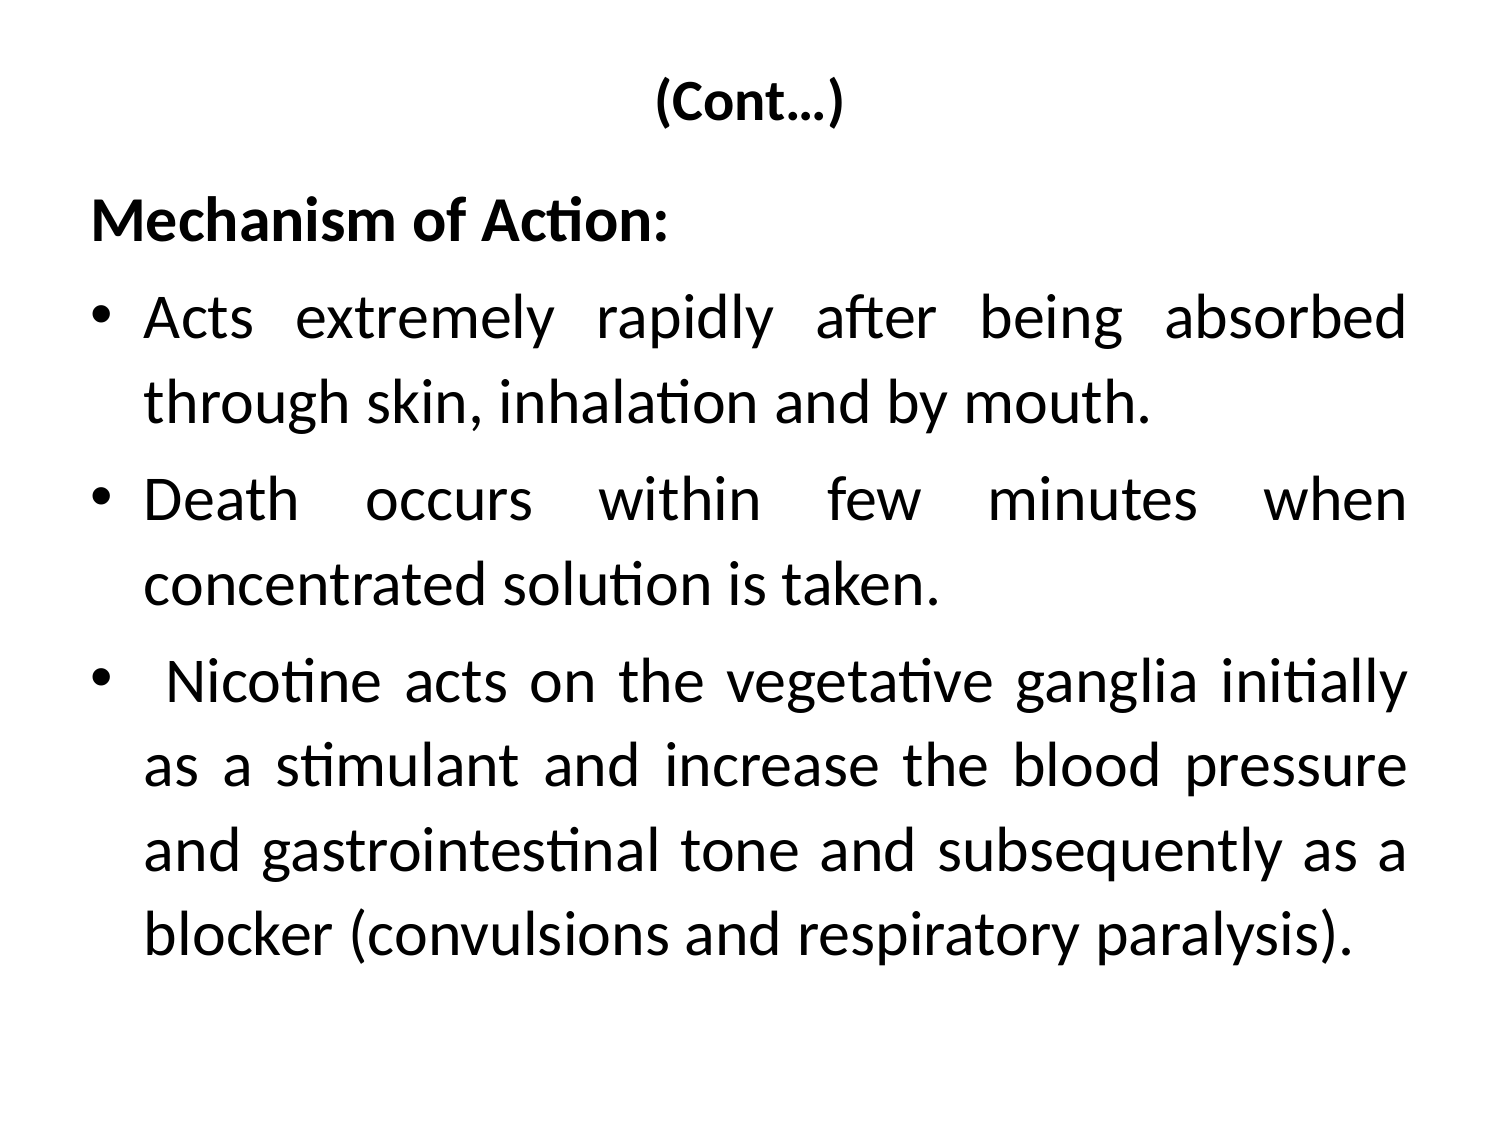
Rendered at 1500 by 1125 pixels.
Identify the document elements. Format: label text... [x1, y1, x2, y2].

title (Cont…) [75, 45, 1425, 150]
list Mechanism of Action: Acts extremely rapidly after being absorbed through skin, inhalation and by mouth. Death occurs within few minutes when concentrated solution is taken. Nicotine acts on the vegetative ganglia initially as a stimulant and increase the blood pressure and gastrointestinal tone and subsequently as a blocker (convulsions and respiratory paralysis). [75, 162, 1425, 1038]
